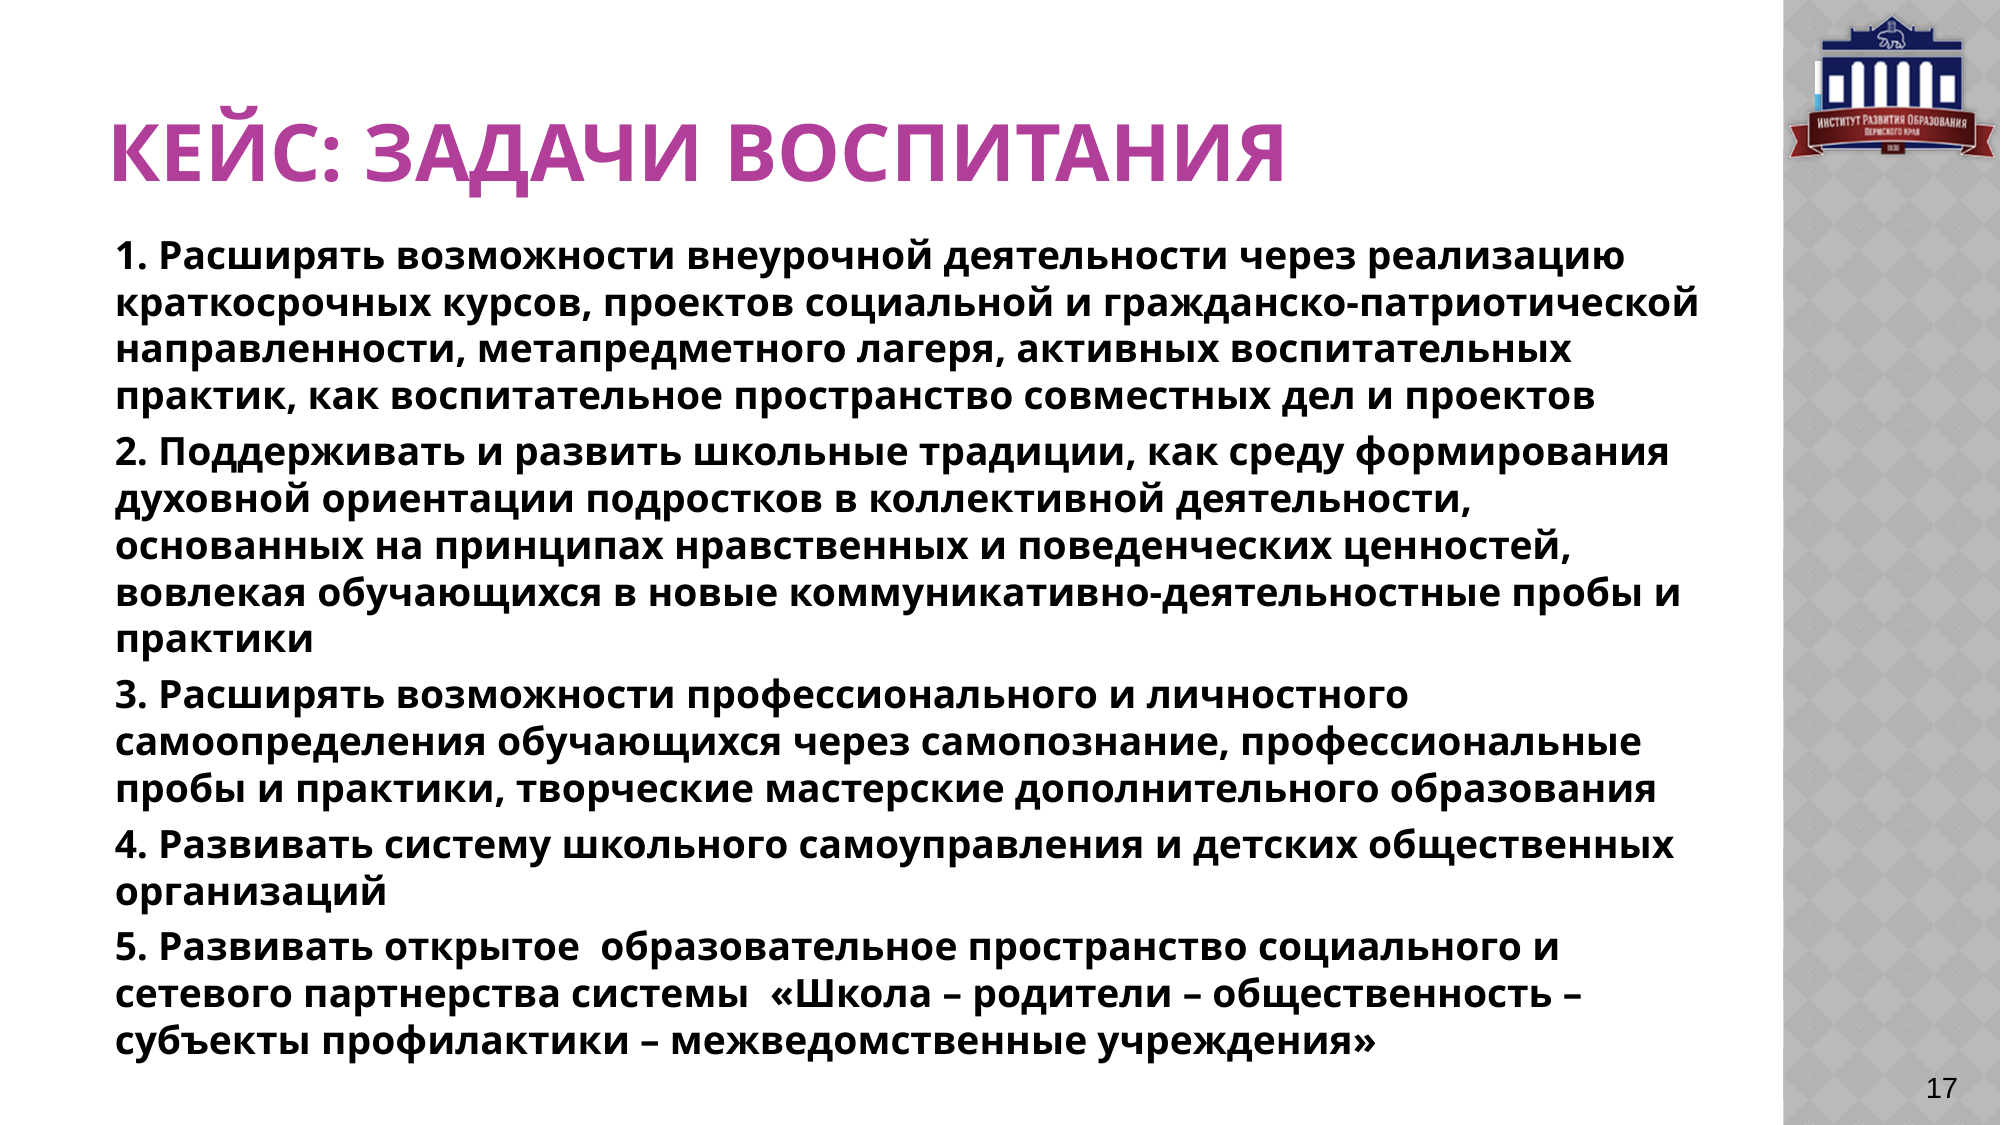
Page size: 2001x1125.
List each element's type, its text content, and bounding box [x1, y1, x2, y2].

list 1. Расширять возможности внеурочной деятельности через реализацию краткосрочных курсов, проектов социальной и гражданско-патриотической направленности, метапредметного лагеря, активных воспитательных практик, как воспитательное пространство совместных дел и проектов 2. Поддерживать и развить школьные традиции, как среду формирования духовной ориентации подростков в коллективной деятельности, основанных на принципах нравственных и поведенческих ценностей, вовлекая обучающихся в новые коммуникативно-деятельностные пробы и практики 3. Расширять возможности профессионального и личностного самоопределения обучающихся через самопознание, профессиональные пробы и практики, творческие мастерские дополнительного образования 4. Развивать систему школьного самоуправления и детских общественных организаций 5. Развивать открытое образовательное пространство социального и сетевого партнерства системы «Школа – родители – общественность – субъекты профилактики – межведомственные учреждения» [99, 222, 1745, 1093]
title Кейс: задачи воспитания [99, 52, 1684, 198]
picture [1784, 9, 2000, 165]
